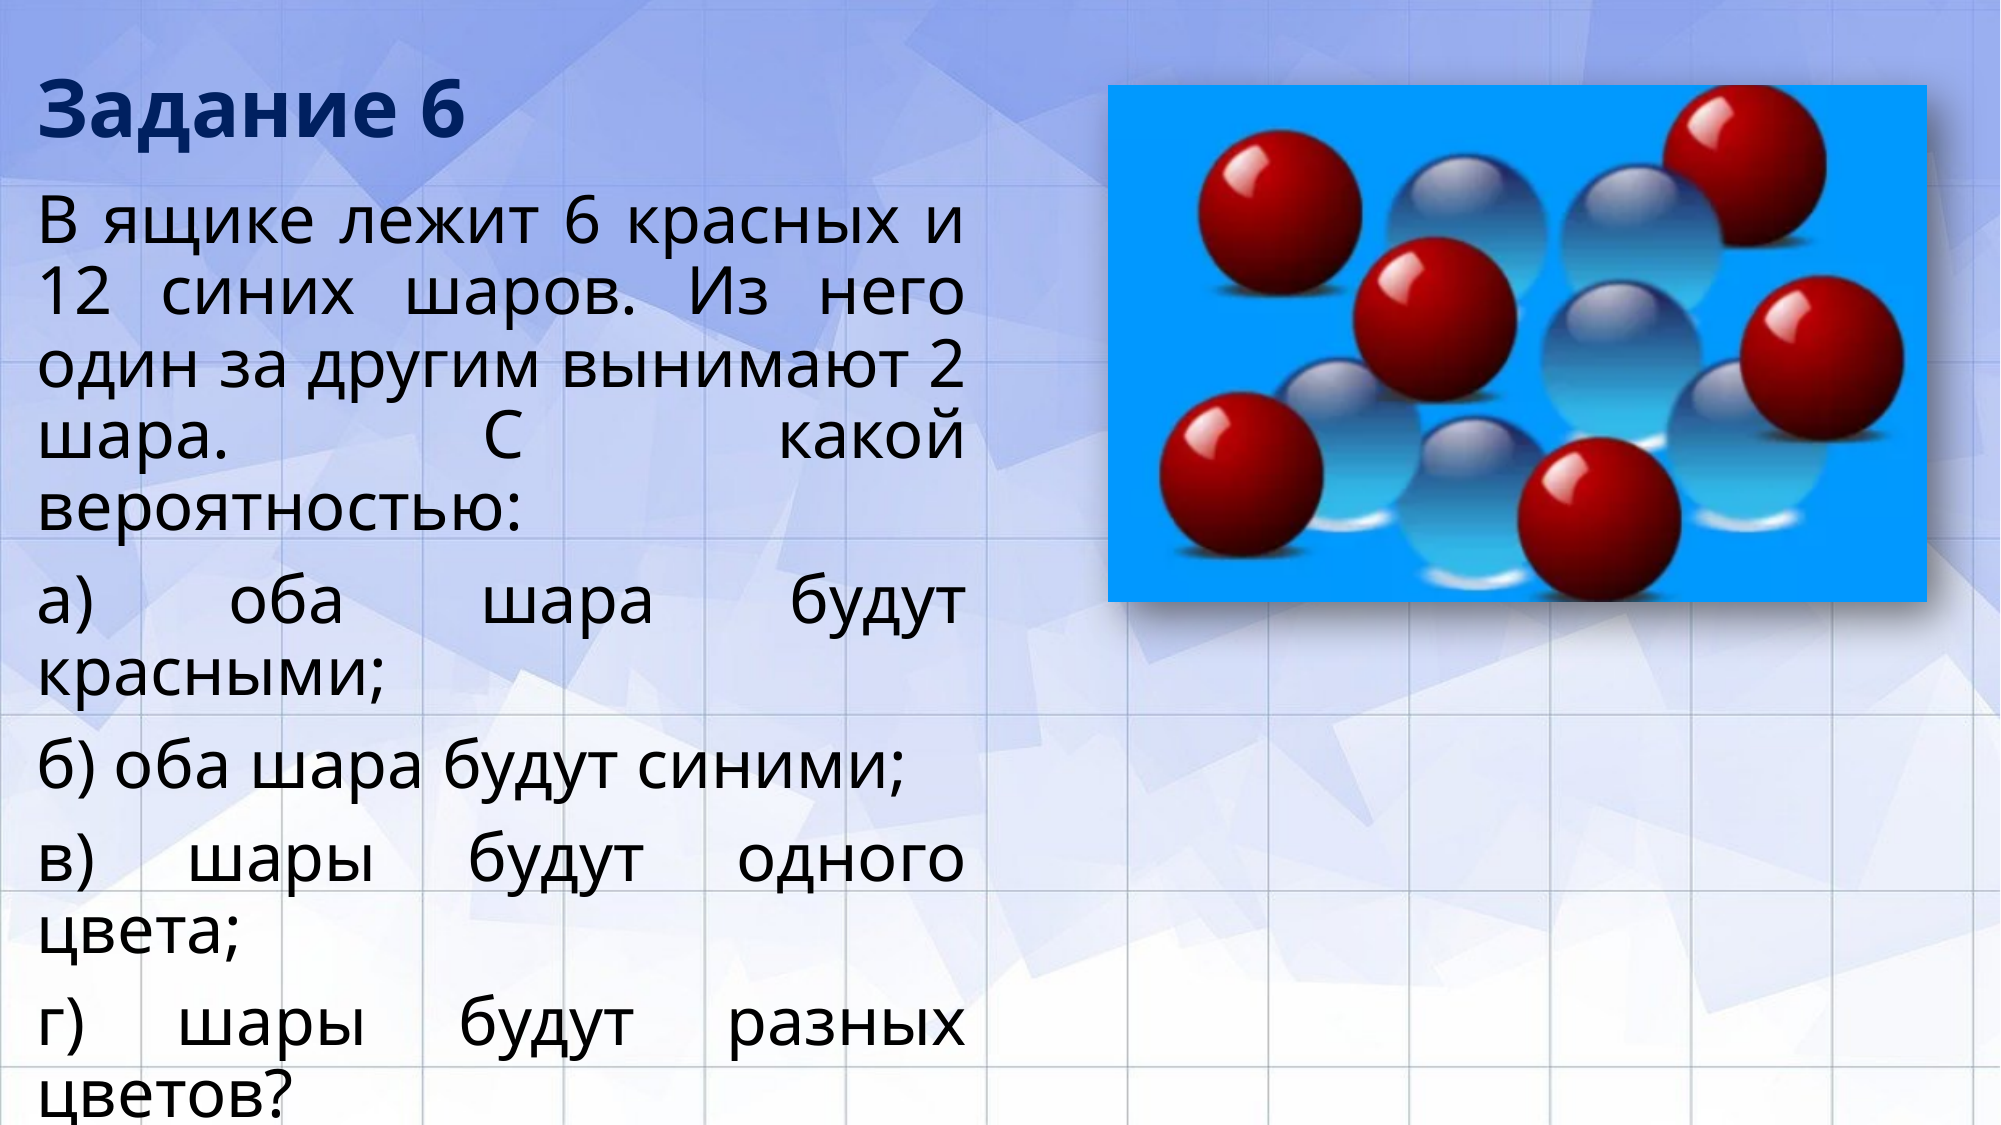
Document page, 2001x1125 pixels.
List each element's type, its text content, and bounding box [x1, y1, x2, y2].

title Задание 6 [21, 59, 1863, 163]
list В ящике лежит 6 красных и 12 синих шаров. Из него один за другим вынимают 2 шара. С какой вероятностью: а) оба шара будут красными; б) оба шара будут синими; в) шары будут одного цвета; г) шары будут разных цветов? [21, 178, 983, 1014]
picture [0, 0, 2001, 1125]
